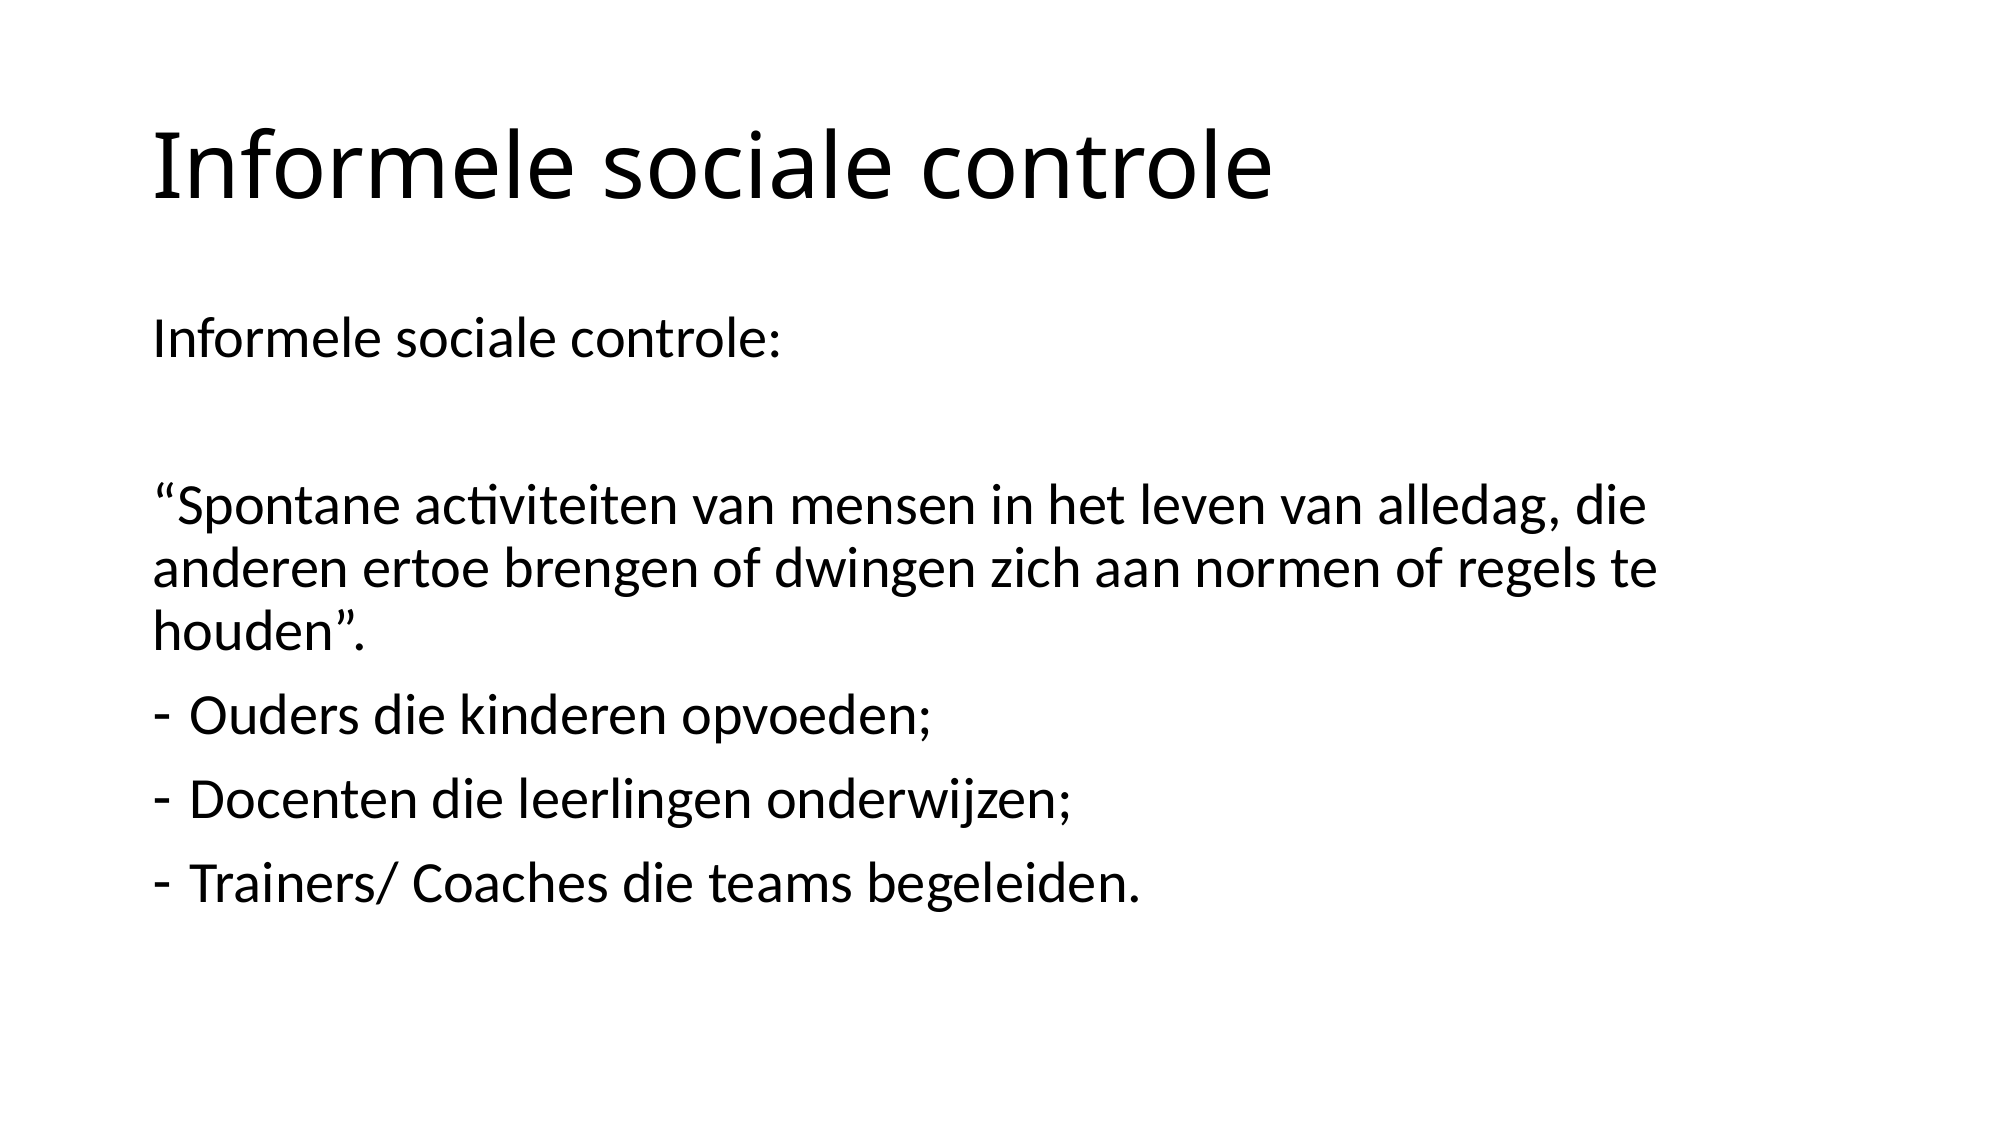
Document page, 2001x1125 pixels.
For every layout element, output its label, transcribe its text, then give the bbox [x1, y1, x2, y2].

title Informele sociale controle [137, 59, 1863, 278]
list Informele sociale controle: “Spontane activiteiten van mensen in het leven van alledag, die anderen ertoe brengen of dwingen zich aan normen of regels te houden”. Ouders die kinderen opvoeden; Docenten die leerlingen onderwijzen; Trainers/ Coaches die teams begeleiden. [137, 299, 1863, 1014]
